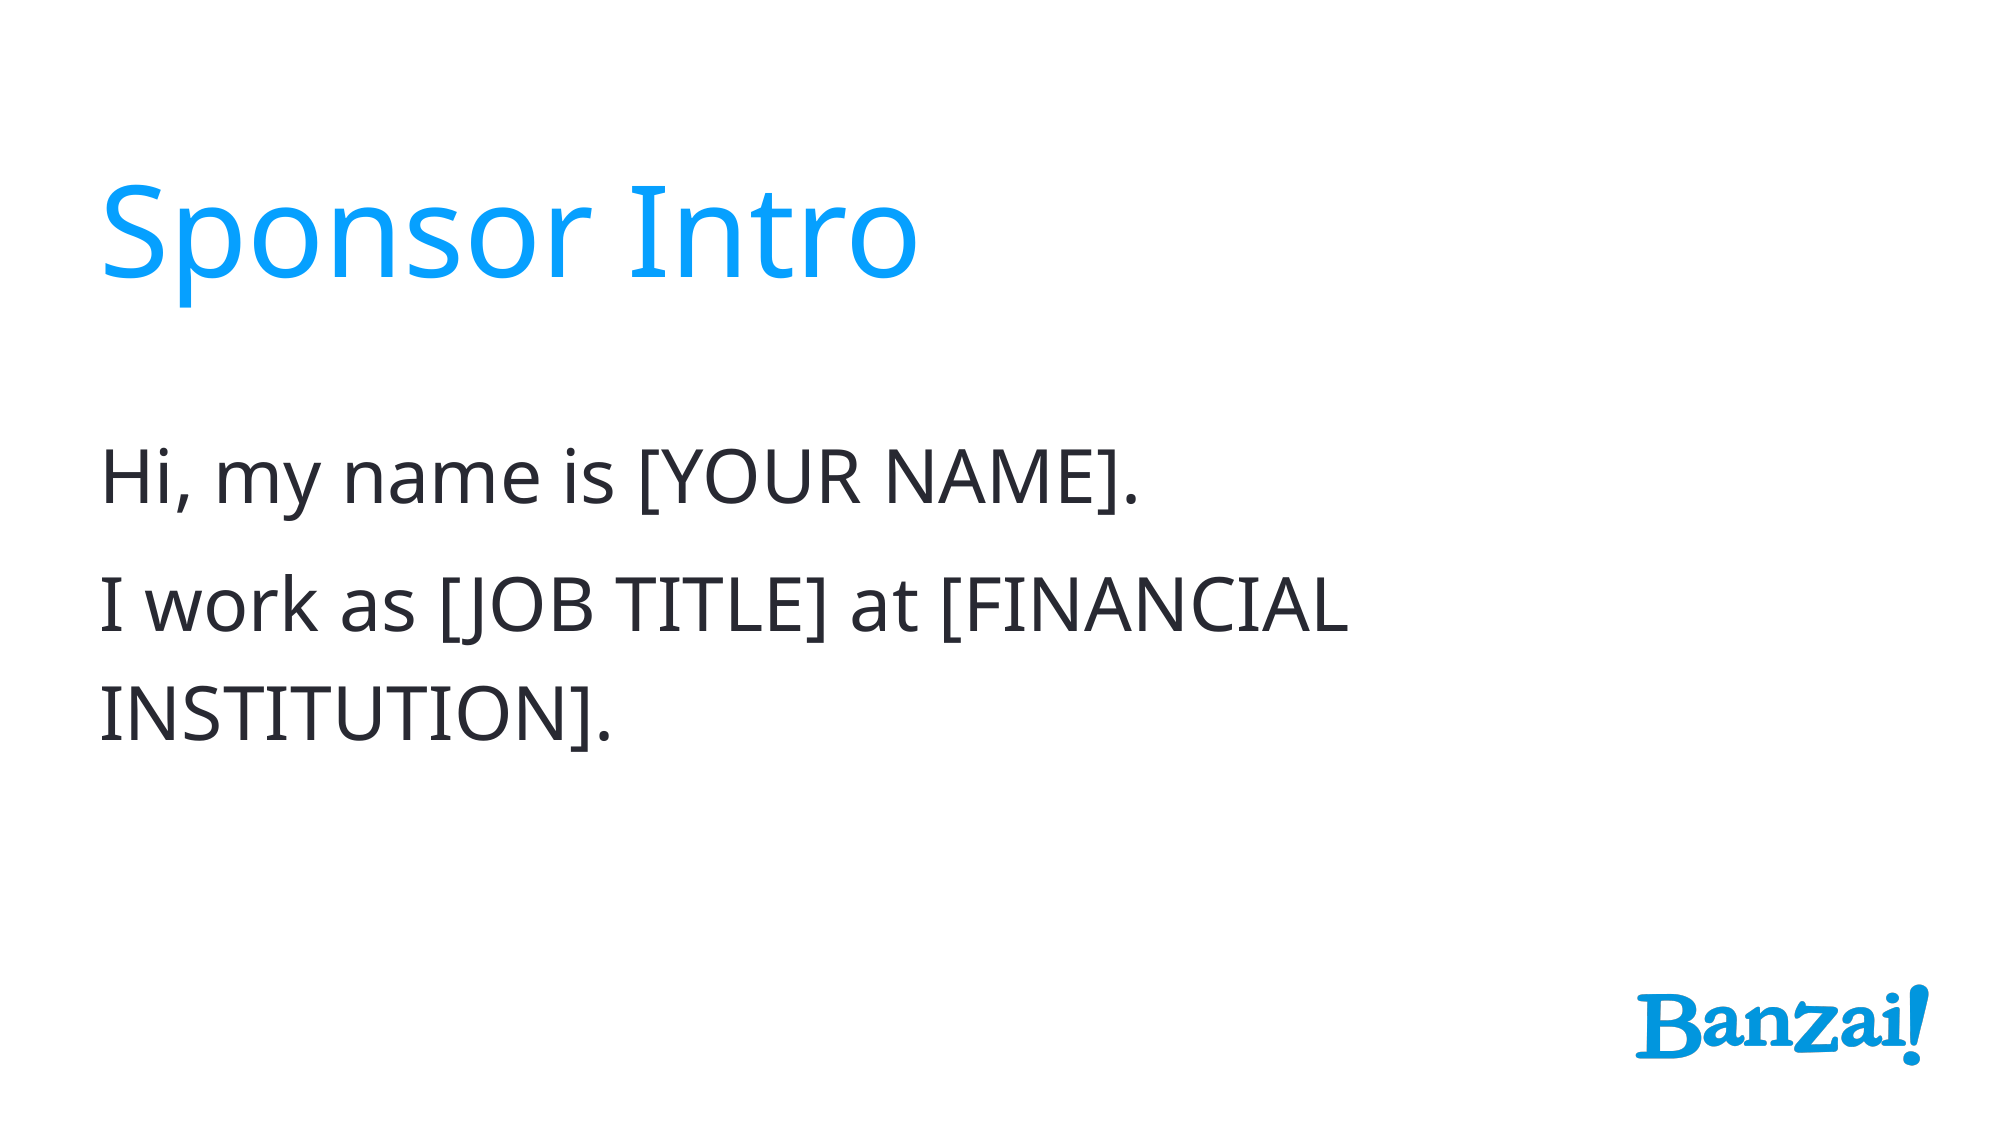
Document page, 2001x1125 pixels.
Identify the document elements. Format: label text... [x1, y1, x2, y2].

picture [1596, 944, 1969, 1106]
title Sponsor Intro [91, 125, 1892, 314]
subtitle Hi, my name is [YOUR NAME]. I work as [JOB TITLE] at [FINANCIAL INSTITUTION]. [91, 375, 1892, 883]
